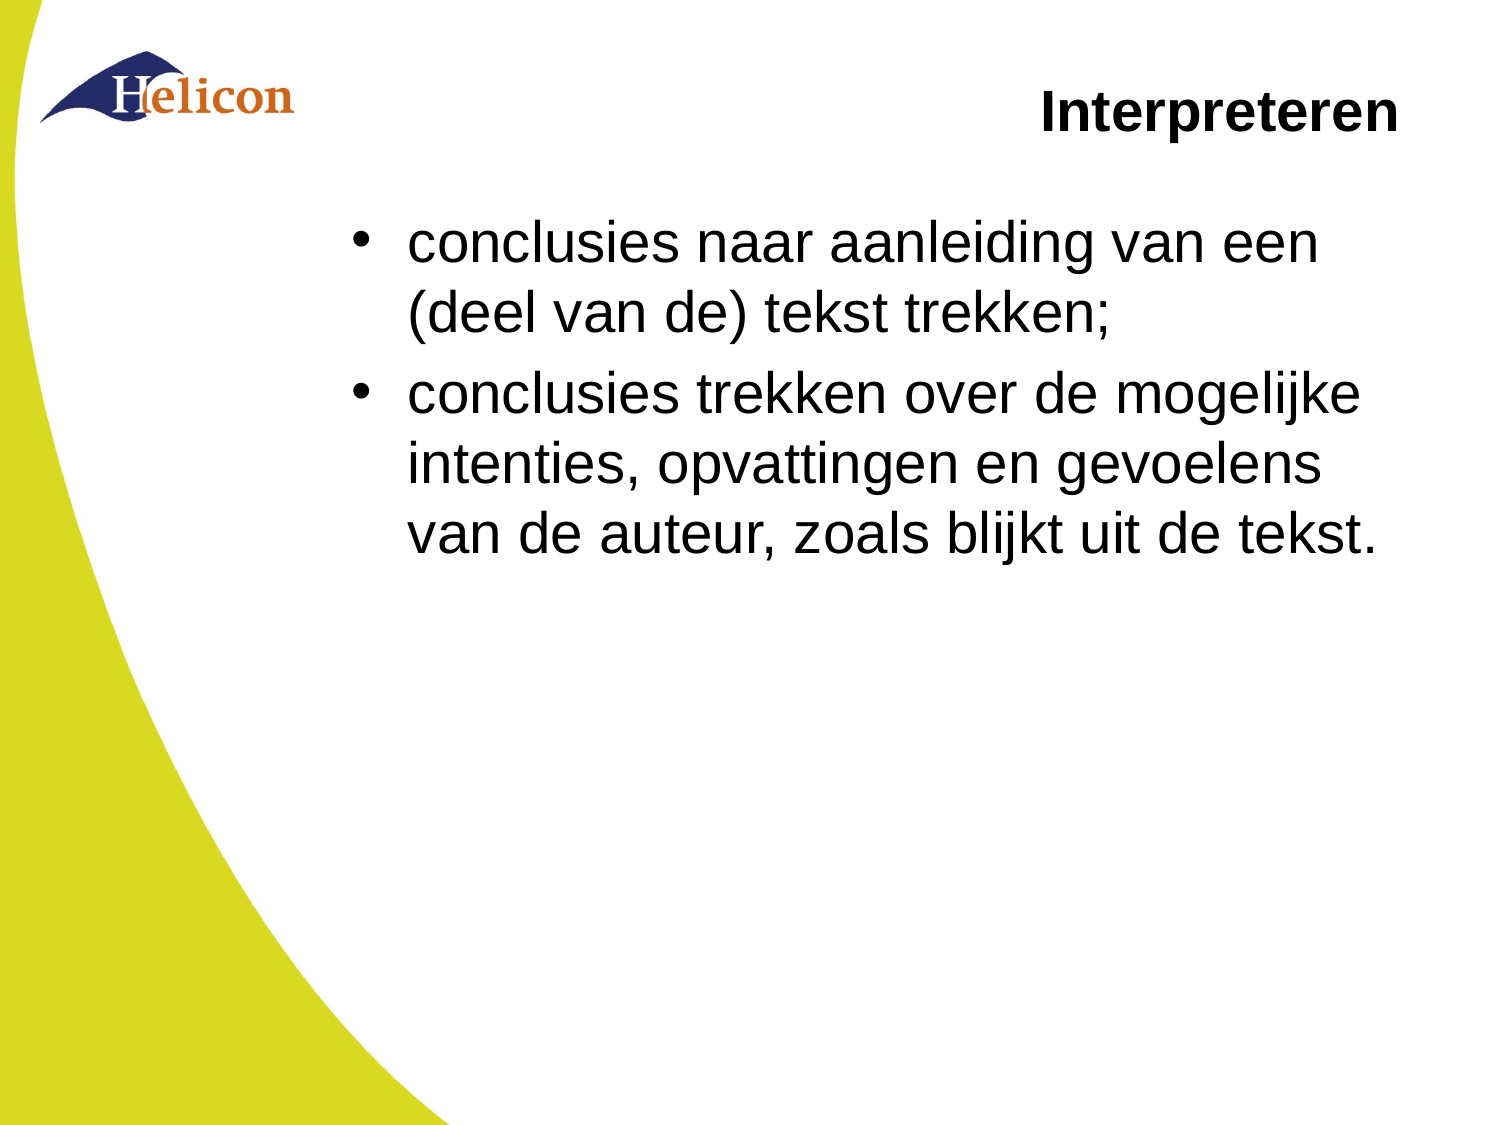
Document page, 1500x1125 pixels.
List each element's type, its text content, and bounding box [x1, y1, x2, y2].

list conclusies naar aanleiding van een (deel van de) tekst trekken; conclusies trekken over de mogelijke intenties, opvattingen en gevoelens van de auteur, zoals blijkt uit de tekst. [336, 196, 1425, 1005]
picture [0, 0, 1500, 1125]
title Interpreteren [324, 54, 1415, 161]
